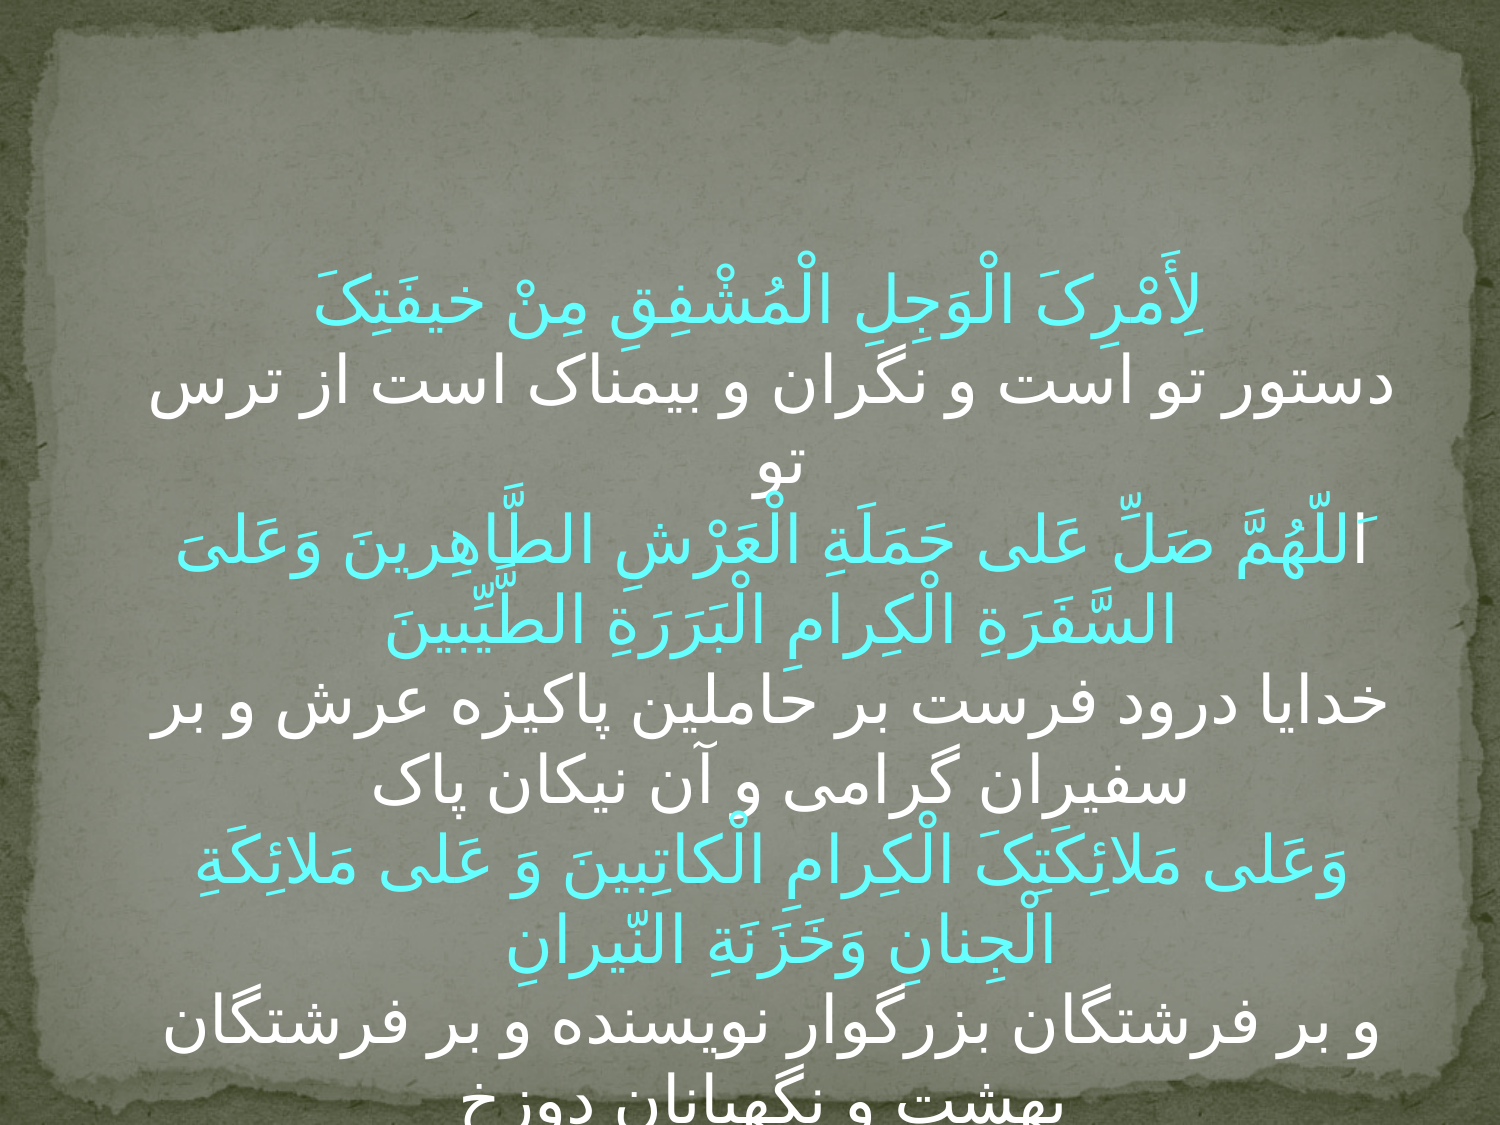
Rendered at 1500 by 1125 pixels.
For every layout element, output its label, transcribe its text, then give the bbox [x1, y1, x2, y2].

list لِأَمْرِکَ الْوَجِلِ الْمُشْفِقِ مِنْ خیفَتِکَ دستور تو است و نگران و بیمناک است از ترس تو اَللّهُمَّ صَلِّ عَلى‏ حَمَلَةِ الْعَرْشِ‏ الطَّاهِرینَ وَعَلىَ السَّفَرَةِ الْکِرامِ الْبَرَرَةِ الطَّیِّبینَ ‏ خدایا درود فرست بر حاملین پاکیزه عرش‏ و بر سفیران گرامى و آن نیکان پاک وَعَلى‏ مَلائِکَتِکَ الْکِرامِ الْکاتِبینَ وَ عَلى‏ مَلائِکَةِ الْجِنانِ وَخَزَنَةِ النّیرانِ و بر فرشتگان‏ بزرگوار نویسنده و بر فرشتگان بهشت و نگهبانان دوزخ [75, 249, 1425, 1000]
